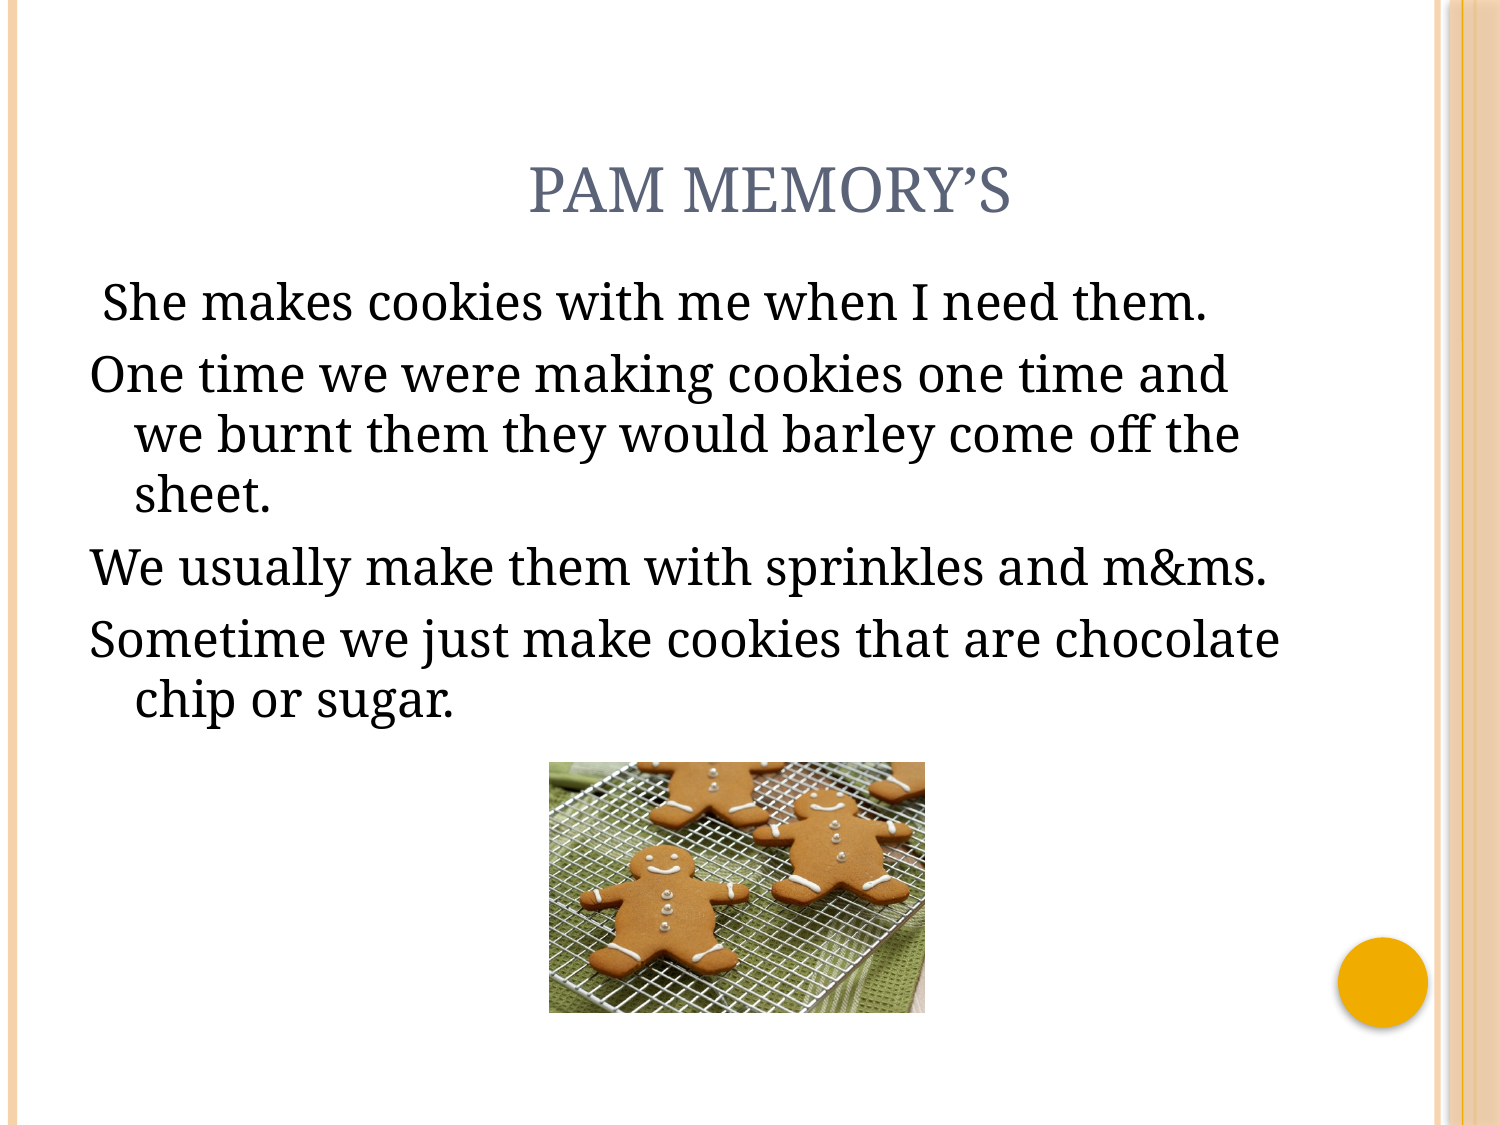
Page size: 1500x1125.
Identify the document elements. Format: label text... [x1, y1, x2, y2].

title Pam memory’s [75, 45, 1300, 233]
list She makes cookies with me when I need them. One time we were making cookies one time and we burnt them they would barley come off the sheet. We usually make them with sprinkles and m&ms. Sometime we just make cookies that are chocolate chip or sugar. [75, 262, 1300, 1062]
picture [549, 761, 926, 1014]
